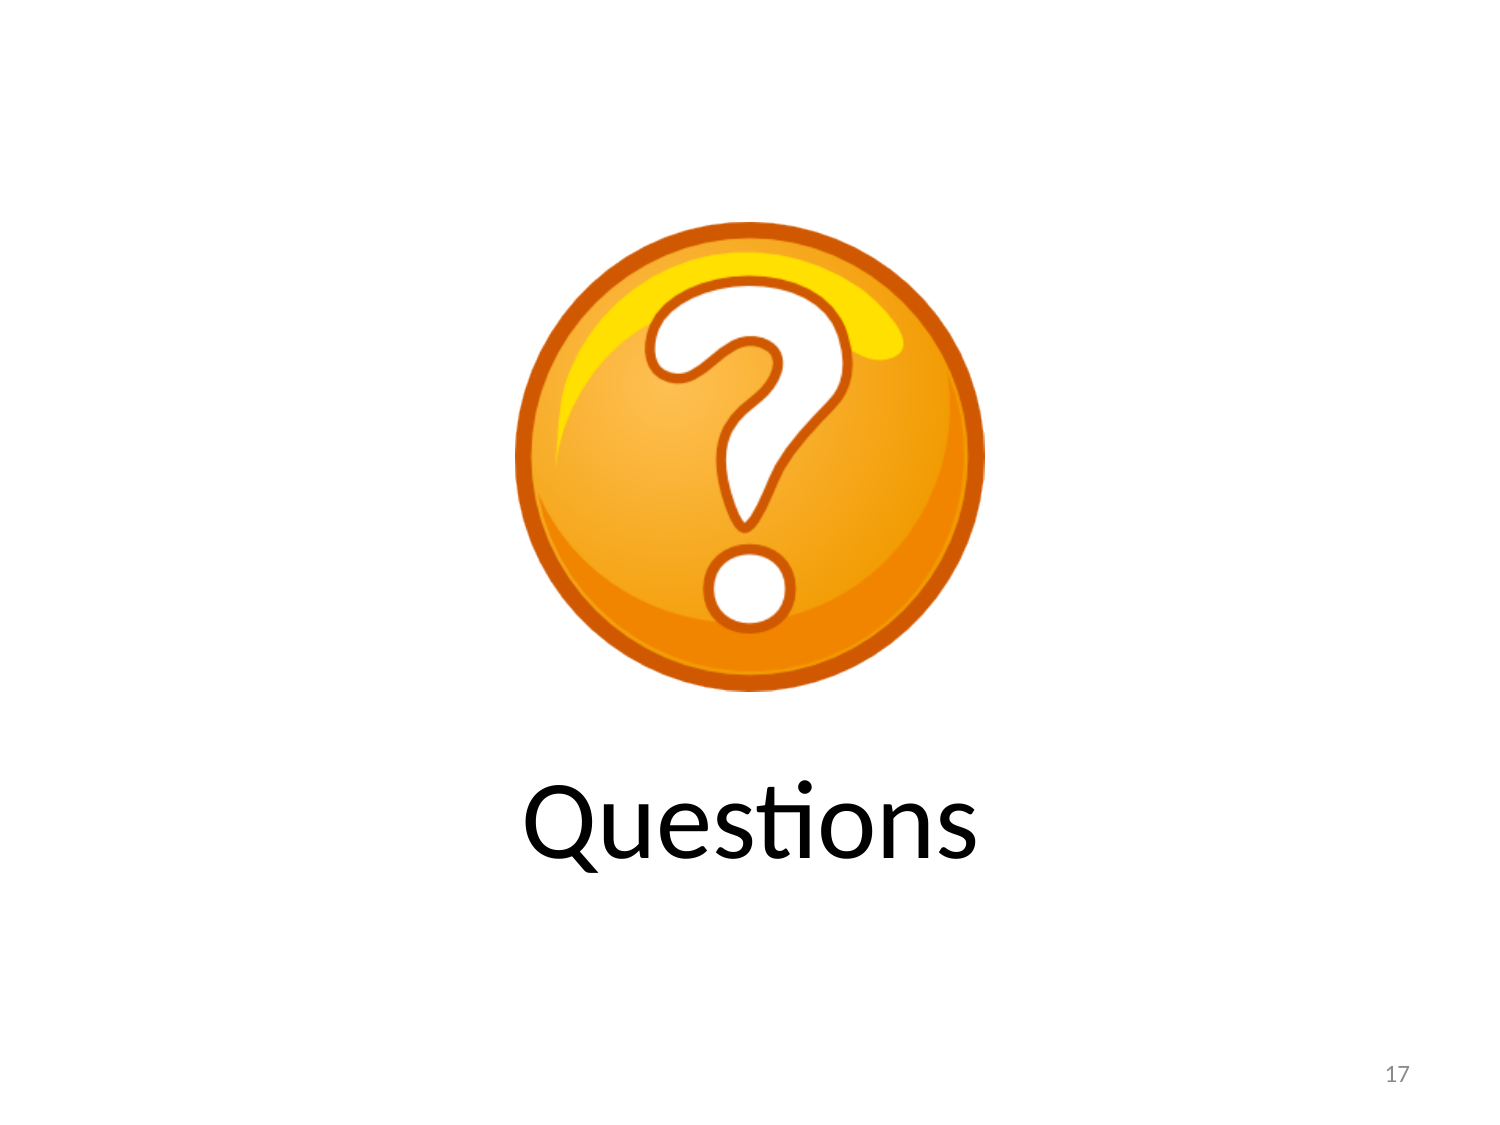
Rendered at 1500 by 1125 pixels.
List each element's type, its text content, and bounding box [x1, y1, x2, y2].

text_box Questions [506, 738, 996, 888]
picture [515, 222, 985, 692]
slide_number 17 [1074, 1042, 1425, 1103]
